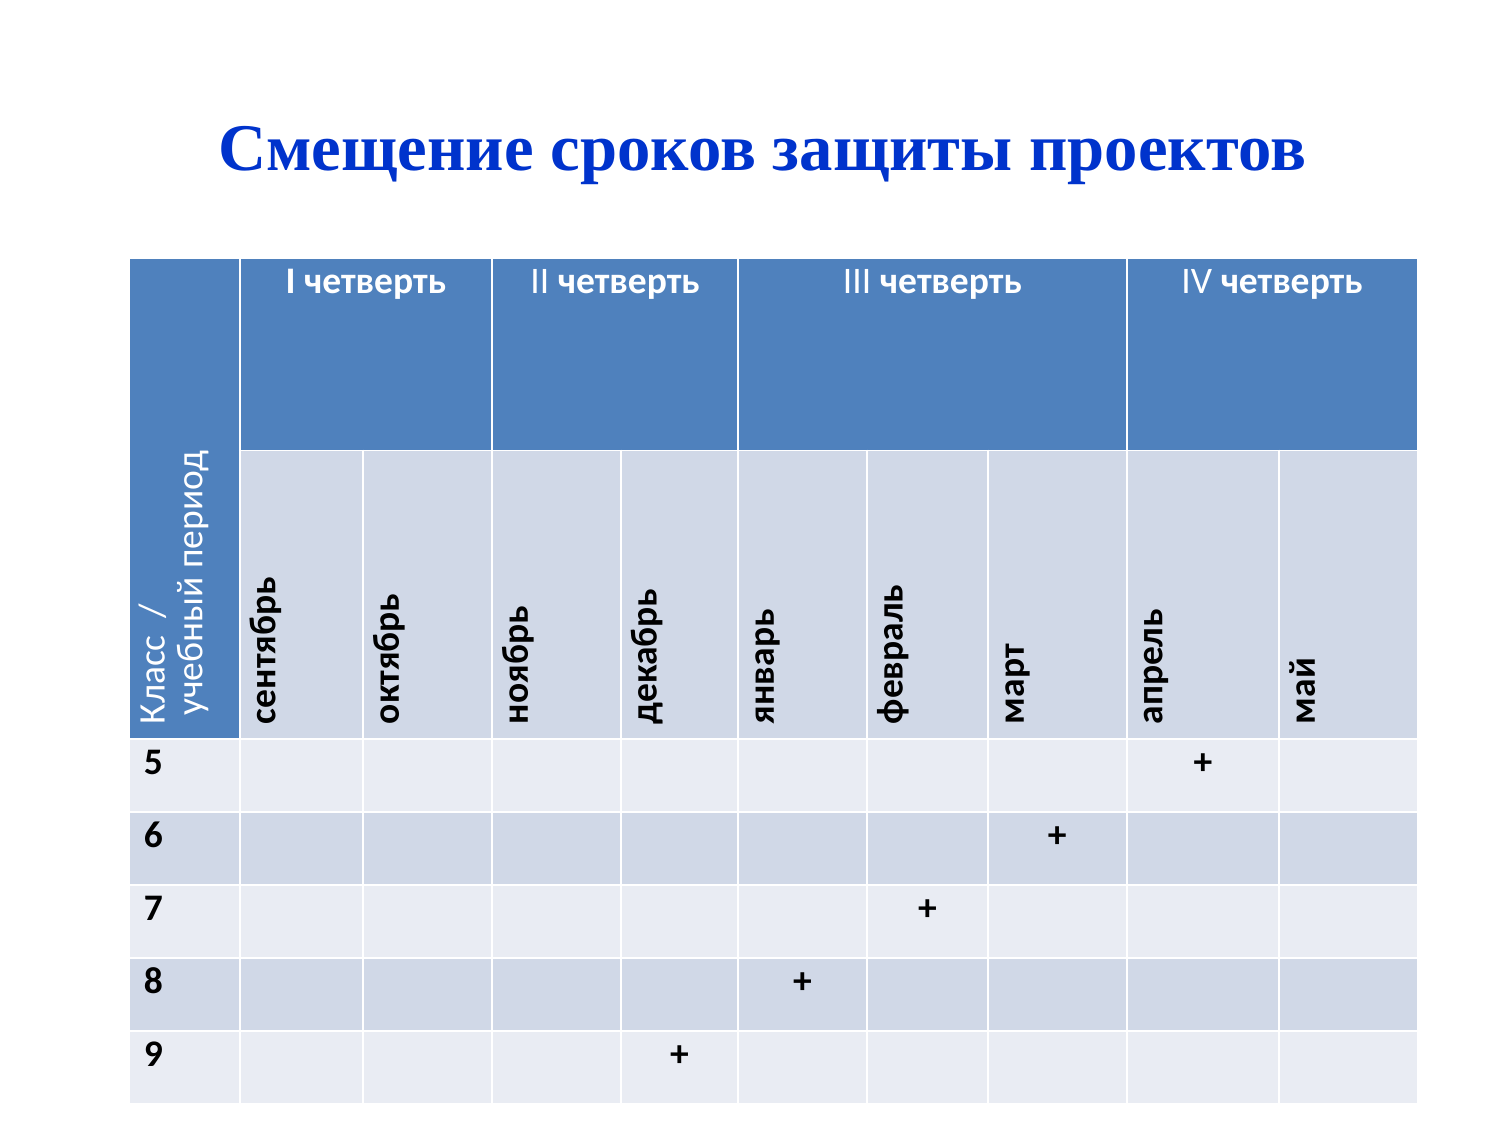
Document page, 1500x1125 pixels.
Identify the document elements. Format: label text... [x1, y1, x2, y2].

table_cell [622, 886, 737, 957]
table_cell [364, 740, 491, 811]
table_cell [241, 886, 362, 957]
table_cell 5 [130, 740, 239, 811]
table_cell [1128, 886, 1278, 957]
table_cell [493, 813, 620, 884]
table_cell [493, 740, 620, 811]
table_cell [1280, 740, 1417, 811]
table_cell [364, 813, 491, 884]
table_cell + [1128, 740, 1278, 811]
table_cell [1280, 959, 1417, 1030]
table_cell [1280, 1032, 1417, 1103]
table_cell [1128, 1032, 1278, 1103]
table_cell [622, 959, 737, 1030]
table_cell + [989, 813, 1126, 884]
table_cell [1280, 886, 1417, 957]
table_cell [989, 959, 1126, 1030]
table_cell сентябрь [241, 451, 362, 738]
table_cell апрель [1128, 451, 1278, 738]
table_cell 9 [130, 1032, 239, 1103]
table_cell [1128, 959, 1278, 1030]
table_cell декабрь [622, 451, 737, 738]
table_cell [868, 959, 987, 1030]
table_cell 8 [130, 959, 239, 1030]
table_cell [739, 740, 866, 811]
table_header III четверть [739, 259, 1126, 450]
table_cell [364, 1032, 491, 1103]
table_header Класс / учебный период [130, 259, 239, 738]
table_cell [493, 886, 620, 957]
table_cell [364, 959, 491, 1030]
table_cell [241, 1032, 362, 1103]
table_cell [622, 740, 737, 811]
table_cell ноябрь [493, 451, 620, 738]
table_header IV четверть [1128, 259, 1417, 450]
table_header I четверть [241, 259, 491, 450]
table_cell + [739, 959, 866, 1030]
table_cell [1128, 813, 1278, 884]
table_cell май [1280, 451, 1417, 738]
table_cell [241, 959, 362, 1030]
table_cell + [868, 886, 987, 957]
table_cell [1280, 813, 1417, 884]
table_cell 7 [130, 886, 239, 957]
table_cell [493, 1032, 620, 1103]
table_cell октябрь [364, 451, 491, 738]
table_cell [364, 886, 491, 957]
table_cell [868, 813, 987, 884]
table_cell [622, 813, 737, 884]
title Смещение сроков защиты проектов [87, 50, 1438, 238]
table_cell [868, 1032, 987, 1103]
table_cell 6 [130, 813, 239, 884]
table_cell февраль [868, 451, 987, 738]
table_cell [241, 740, 362, 811]
table_header II четверть [493, 259, 737, 450]
table_cell [868, 740, 987, 811]
table_cell [241, 813, 362, 884]
table_cell [739, 1032, 866, 1103]
table_cell [739, 813, 866, 884]
table_cell [989, 1032, 1126, 1103]
table_cell [989, 740, 1126, 811]
table_cell + [622, 1032, 737, 1103]
table_cell [493, 959, 620, 1030]
table_cell март [989, 451, 1126, 738]
table_cell [989, 886, 1126, 957]
table_cell январь [739, 451, 866, 738]
table_cell [739, 886, 866, 957]
